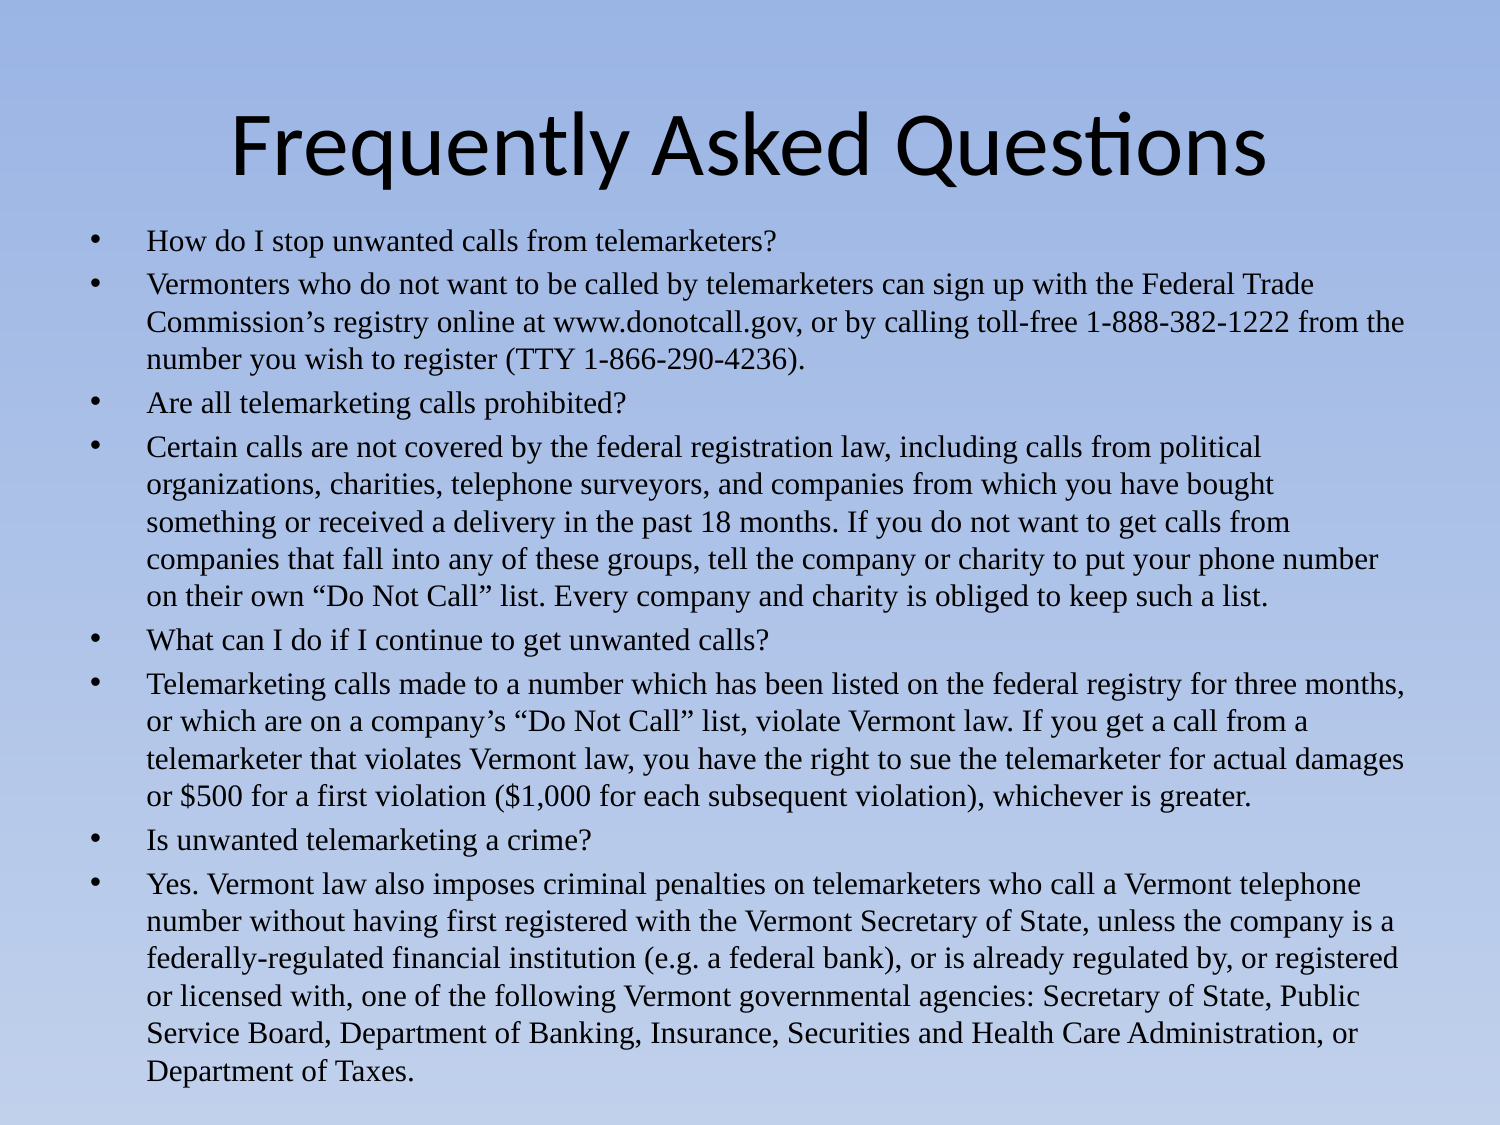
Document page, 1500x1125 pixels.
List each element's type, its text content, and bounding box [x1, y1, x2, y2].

title Frequently Asked Questions [75, 45, 1425, 212]
list How do I stop unwanted calls from telemarketers? Vermonters who do not want to be called by telemarketers can sign up with the Federal Trade Commission’s registry online at www.donotcall.gov, or by calling toll-free 1-888-382-1222 from the number you wish to register (TTY 1-866-290-4236). Are all telemarketing calls prohibited? Certain calls are not covered by the federal registration law, including calls from political organizations, charities, telephone surveyors, and companies from which you have bought something or received a delivery in the past 18 months. If you do not want to get calls from companies that fall into any of these groups, tell the company or charity to put your phone number on their own “Do Not Call” list. Every company and charity is obliged to keep such a list. What can I do if I continue to get unwanted calls? Telemarketing calls made to a number which has been listed on the federal registry for three months, or which are on a company’s “Do Not Call” list, violate Vermont law. If you get a call from a telemarketer that violates Vermont law, you have the right to sue the telemarketer for actual damages or $500 for a first violation ($1,000 for each subsequent violation), whichever is greater. Is unwanted telemarketing a crime? Yes. Vermont law also imposes criminal penalties on telemarketers who call a Vermont telephone number without having first registered with the Vermont Secretary of State, unless the company is a federally-regulated financial institution (e.g. a federal bank), or is already regulated by, or registered or licensed with, one of the following Vermont governmental agencies: Secretary of State, Public Service Board, Department of Banking, Insurance, Securities and Health Care Administration, or Department of Taxes. [75, 212, 1425, 1075]
